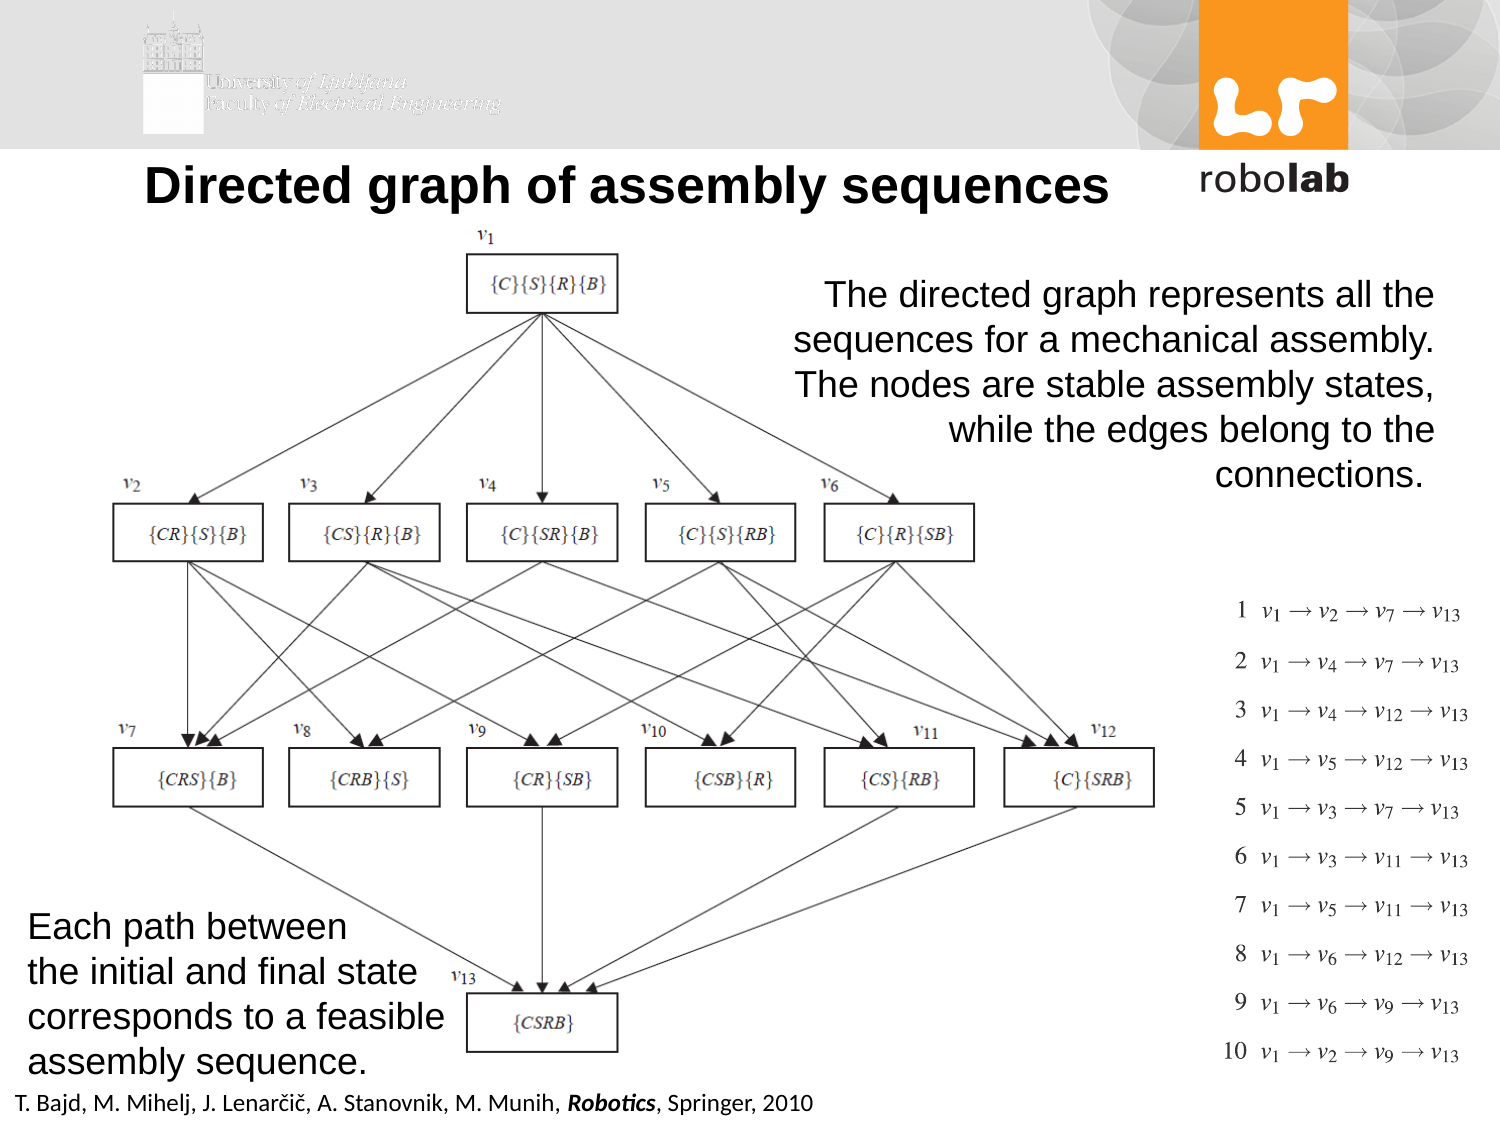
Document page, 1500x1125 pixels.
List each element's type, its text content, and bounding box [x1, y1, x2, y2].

picture [143, 10, 501, 94]
text_box The directed graph represents all the sequences for a mechanical assembly. The nodes are stable assembly states, while the edges belong to the connections. [1166, 262, 1450, 503]
title Directed graph of assembly sequences [129, 94, 1311, 262]
text_box Each path between the initial and final state corresponds to a feasible assembly sequence. [12, 894, 463, 1090]
picture [998, 0, 1500, 196]
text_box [1224, 600, 1468, 1063]
picture [76, 220, 1163, 1063]
